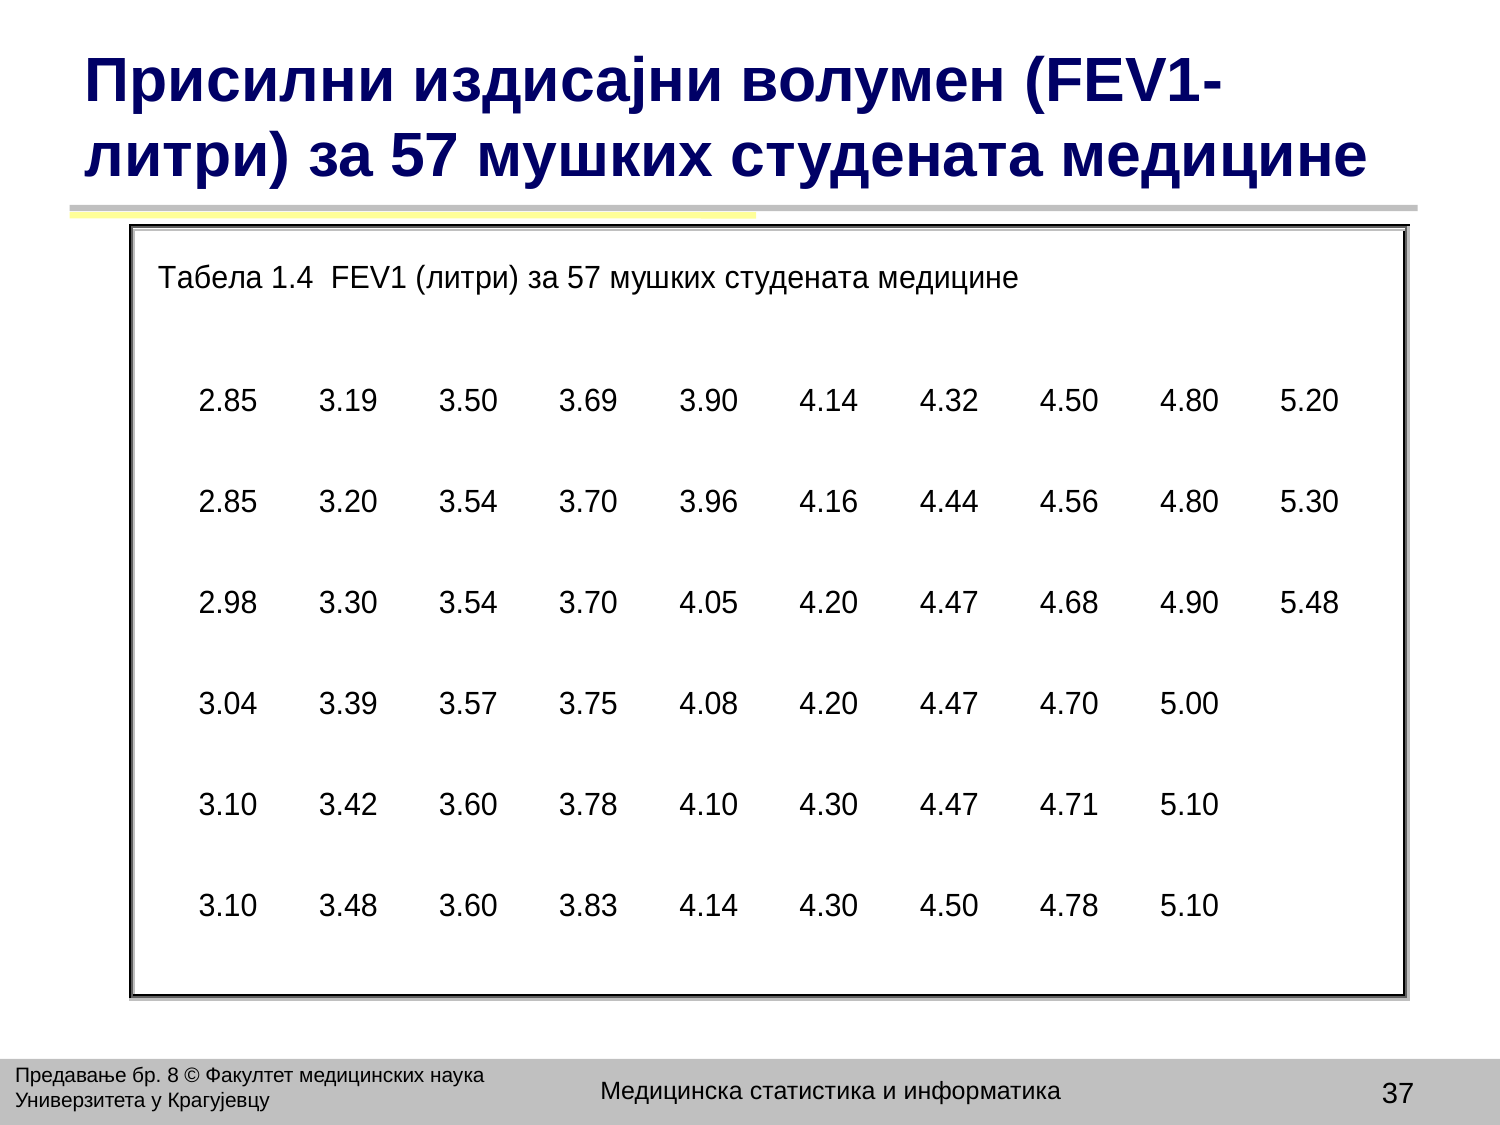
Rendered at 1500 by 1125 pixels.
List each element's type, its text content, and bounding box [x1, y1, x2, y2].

slide_number Предавање бр. 8 © Факултет медицинских наука Универзитета у Крагујевцу [0, 1053, 614, 1108]
footer Медицинска статистика и информатика [512, 1066, 1151, 1125]
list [36, 223, 1500, 1058]
slide_number 37 [1164, 1066, 1430, 1125]
title Присилни издисајни волумен (FEV1-литри) за 57 мушких студената медицине [69, 19, 1426, 208]
